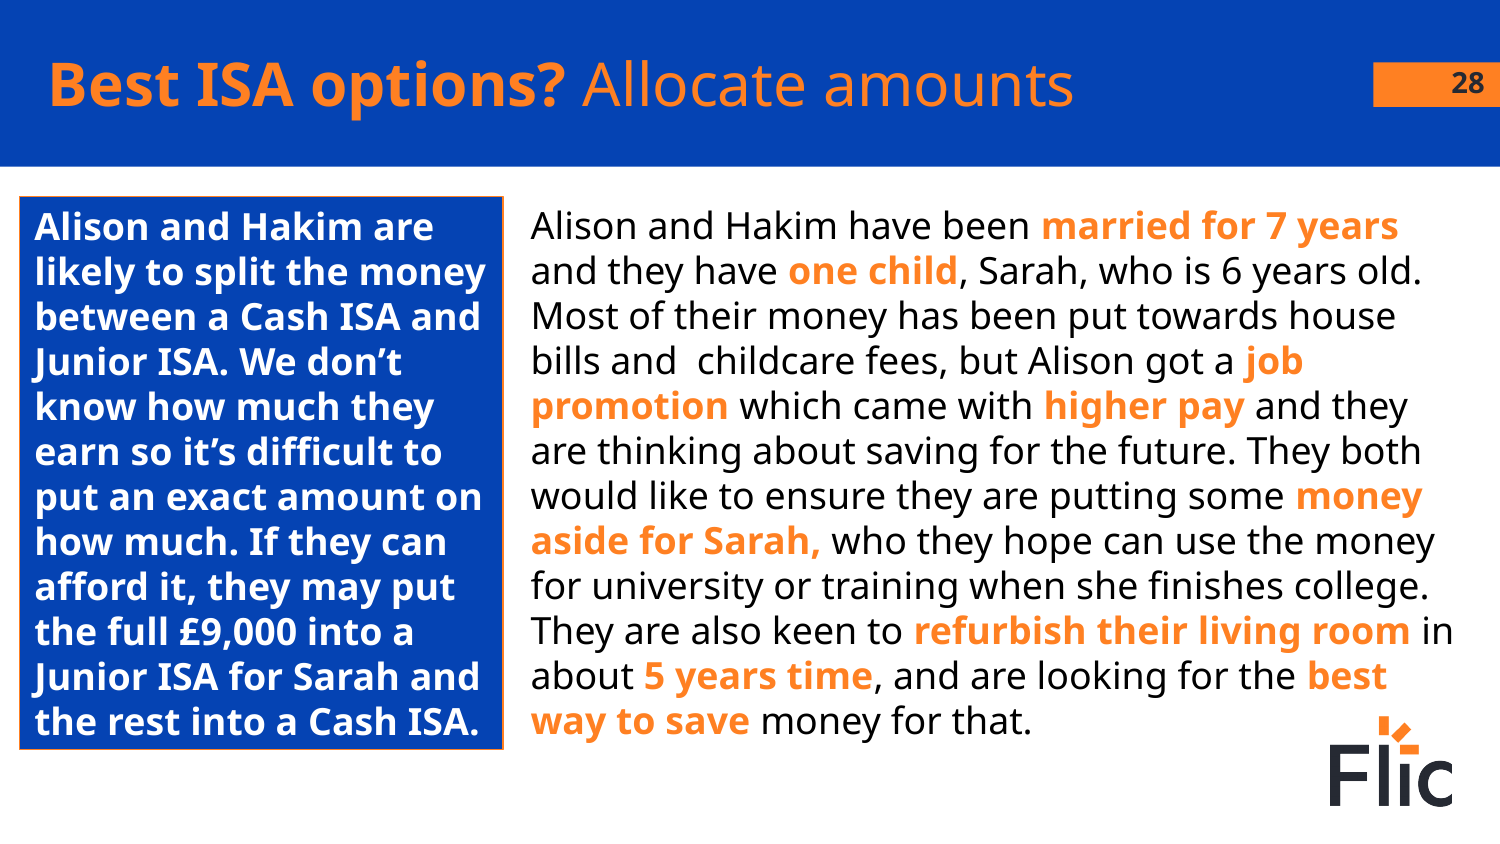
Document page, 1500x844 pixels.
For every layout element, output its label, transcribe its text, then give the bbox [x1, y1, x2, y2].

text_box Weekly food shop [1189, 536, 1374, 637]
text_box Alison and Hakim are likely to split the money between a Cash ISA and Junior ISA. We don’t know how much they earn so it’s difficult to put an exact amount on how much. If they can afford it, they may put the full £9,000 into a Junior ISA for Sarah and the rest into a Cash ISA. [19, 196, 504, 750]
text_box Lunch out [995, 605, 1180, 670]
picture [1330, 716, 1452, 807]
title Best ISA options? Allocate amounts [32, 39, 1304, 125]
text_box Lunch out [1233, 683, 1418, 749]
picture [33, 317, 479, 573]
slide_number 28 [1410, 49, 1500, 115]
text_box Alison and Hakim have been married for 7 years and they have one child, Sarah, who is 6 years old. Most of their money has been put towards house bills and childcare fees, but Alison got a job promotion which came with higher pay and they are thinking about saving for the future. They both would like to ensure they are putting some money aside for Sarah, who they hope can use the money for university or training when she finishes college. They are also keen to refurbish their living room in about 5 years time, and are looking for the best way to save money for that. [515, 187, 1486, 493]
text_box [1032, 528, 1285, 595]
